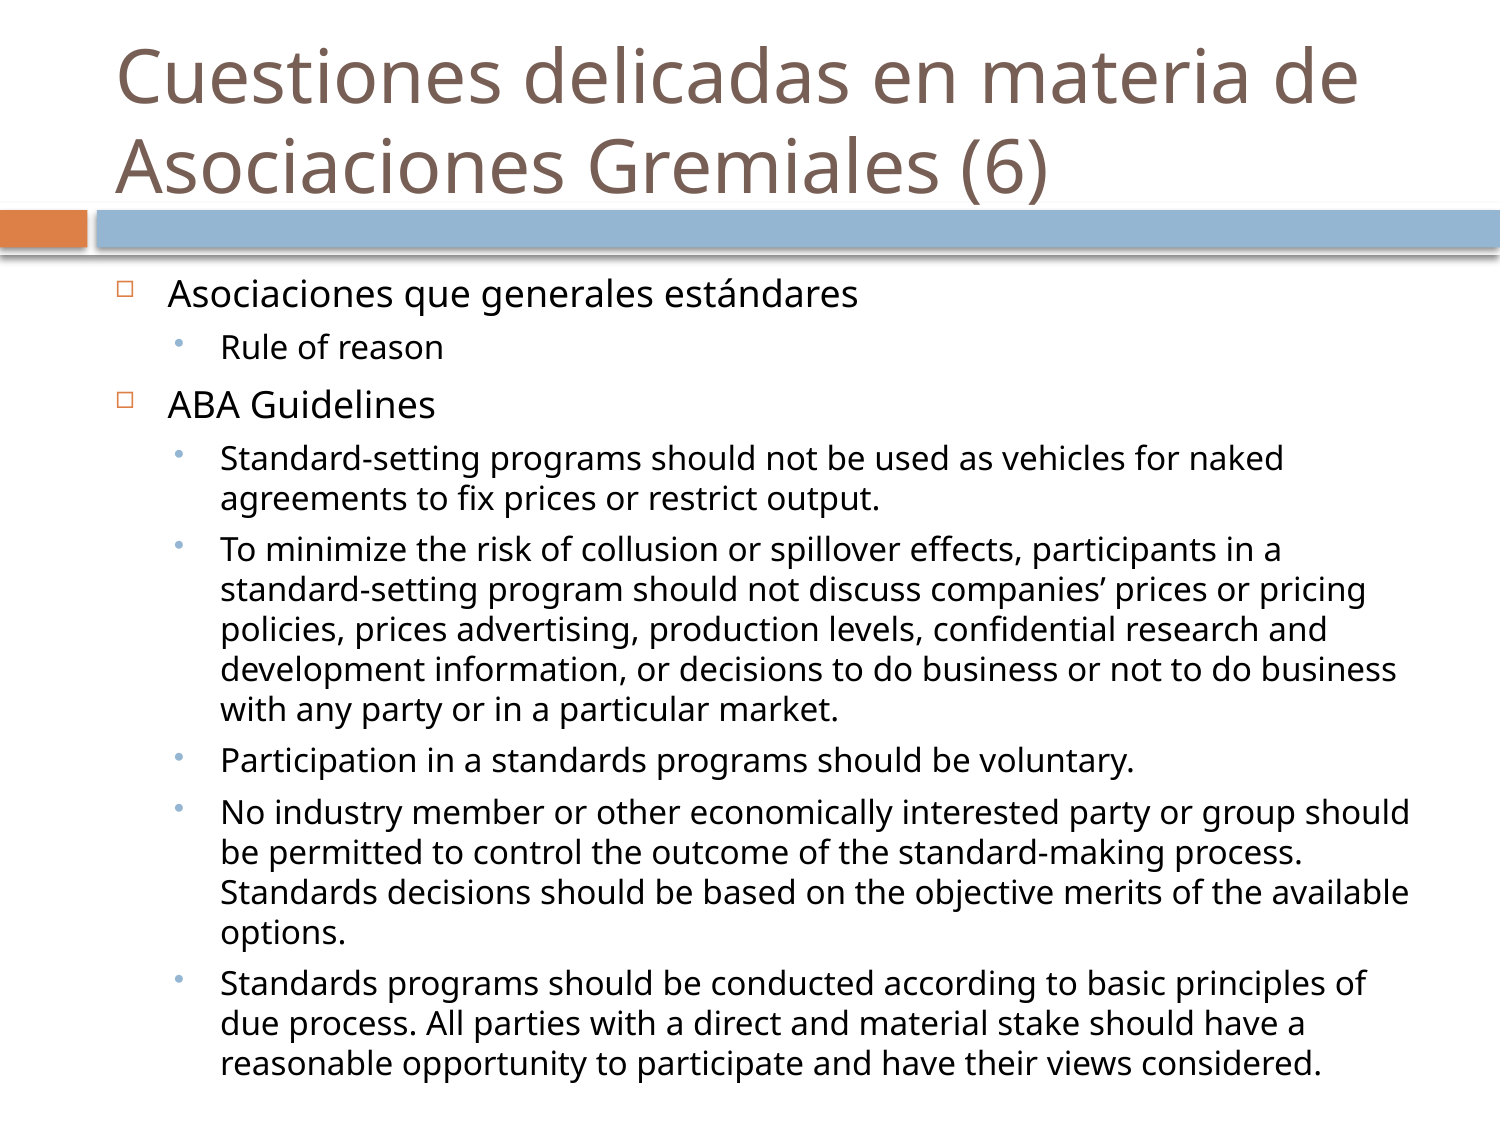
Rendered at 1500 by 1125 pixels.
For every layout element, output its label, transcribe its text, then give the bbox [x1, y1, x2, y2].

list Asociaciones que generales estándares Rule of reason ABA Guidelines Standard-setting programs should not be used as vehicles for naked agreements to fix prices or restrict output. To minimize the risk of collusion or spillover effects, participants in a standard-setting program should not discuss companies’ prices or pricing policies, prices advertising, production levels, confidential research and development information, or decisions to do business or not to do business with any party or in a particular market. Participation in a standards programs should be voluntary. No industry member or other economically interested party or group should be permitted to control the outcome of the standard-making process. Standards decisions should be based on the objective merits of the available options. Standards programs should be conducted according to basic principles of due process. All parties with a direct and material stake should have a reasonable opportunity to participate and have their views considered. [100, 262, 1438, 1000]
title Cuestiones delicadas en materia de Asociaciones Gremiales (6) [100, 37, 1438, 200]
